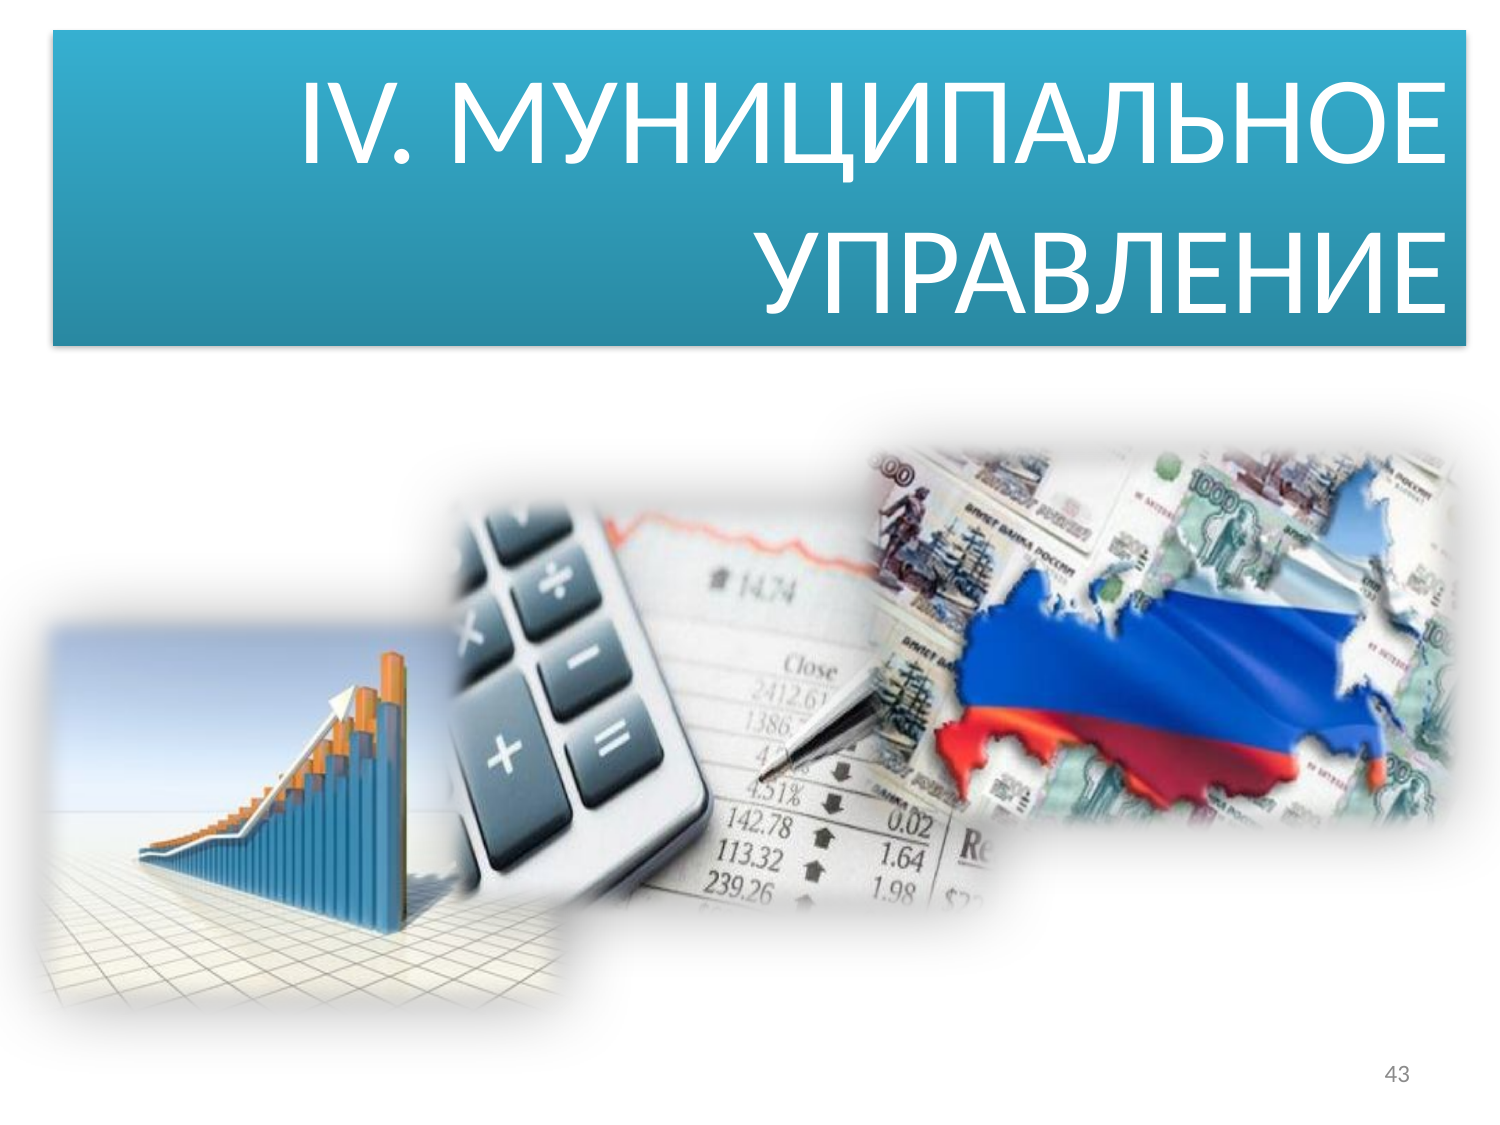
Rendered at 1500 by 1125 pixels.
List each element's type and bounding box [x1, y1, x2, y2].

text_box [53, 30, 1467, 346]
slide_number [1074, 1042, 1425, 1103]
picture [29, 441, 1463, 1015]
